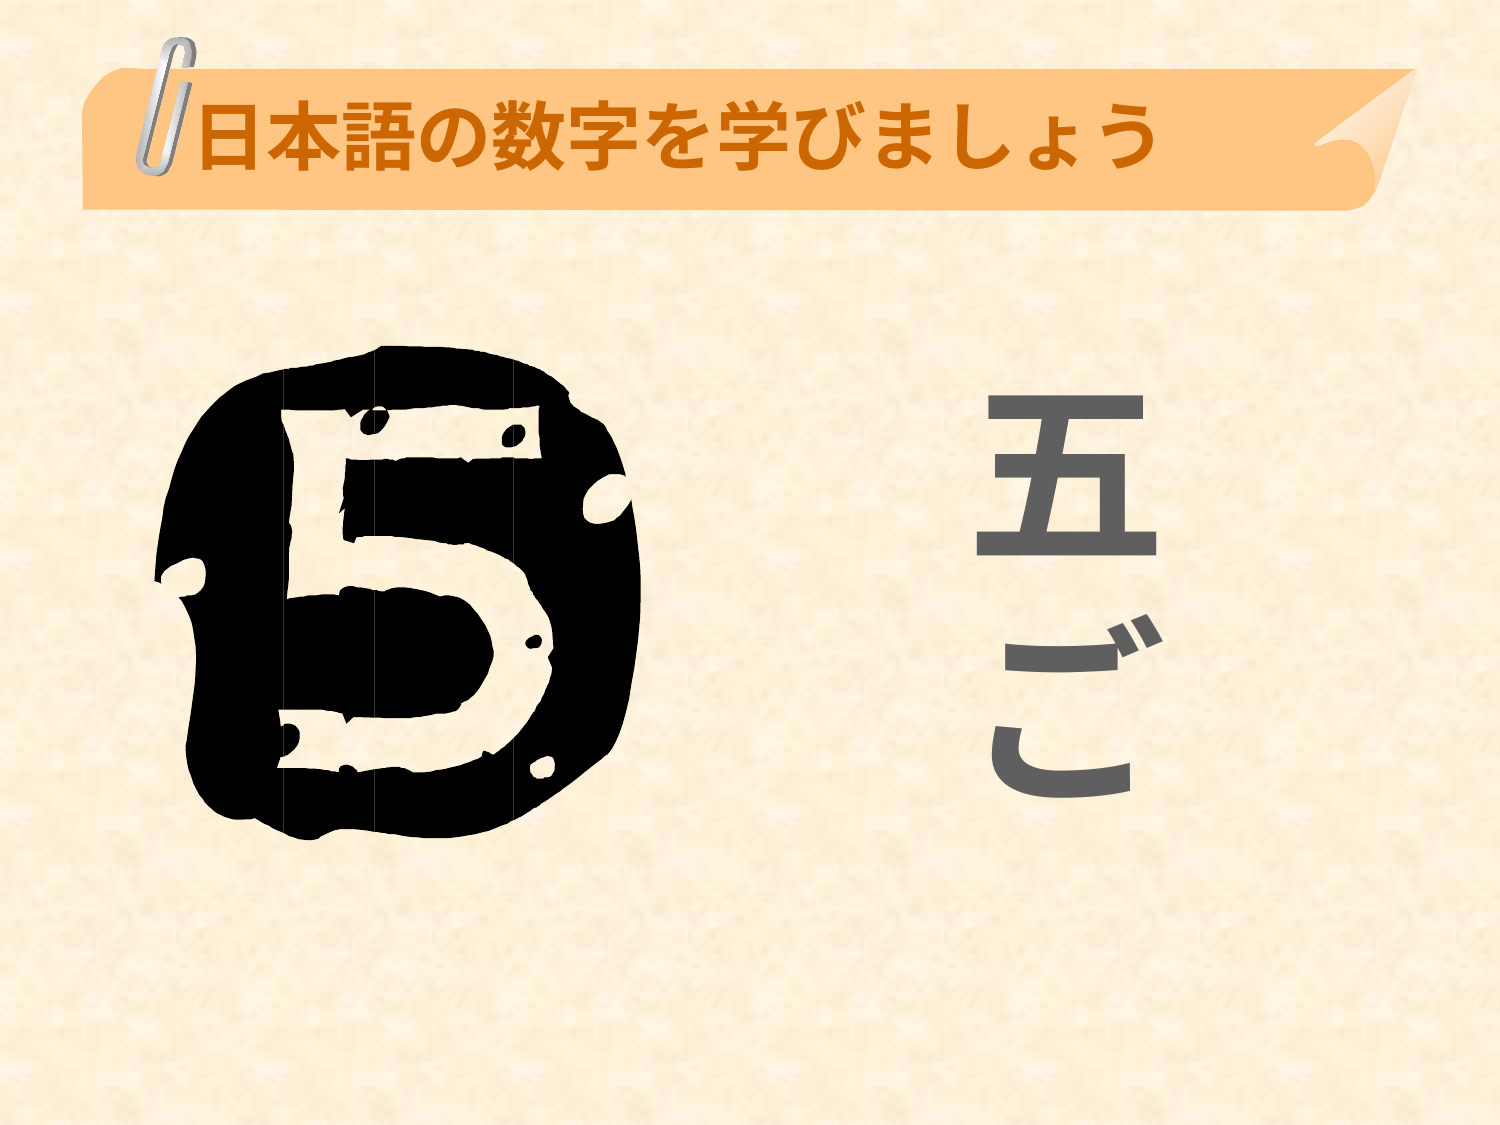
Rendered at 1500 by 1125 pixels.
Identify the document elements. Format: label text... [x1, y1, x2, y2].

title 日本語の数字を学びましょう [176, 64, 1415, 205]
picture [0, 0, 1500, 1125]
text_box 五 ご [726, 339, 1407, 835]
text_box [154, 345, 641, 841]
